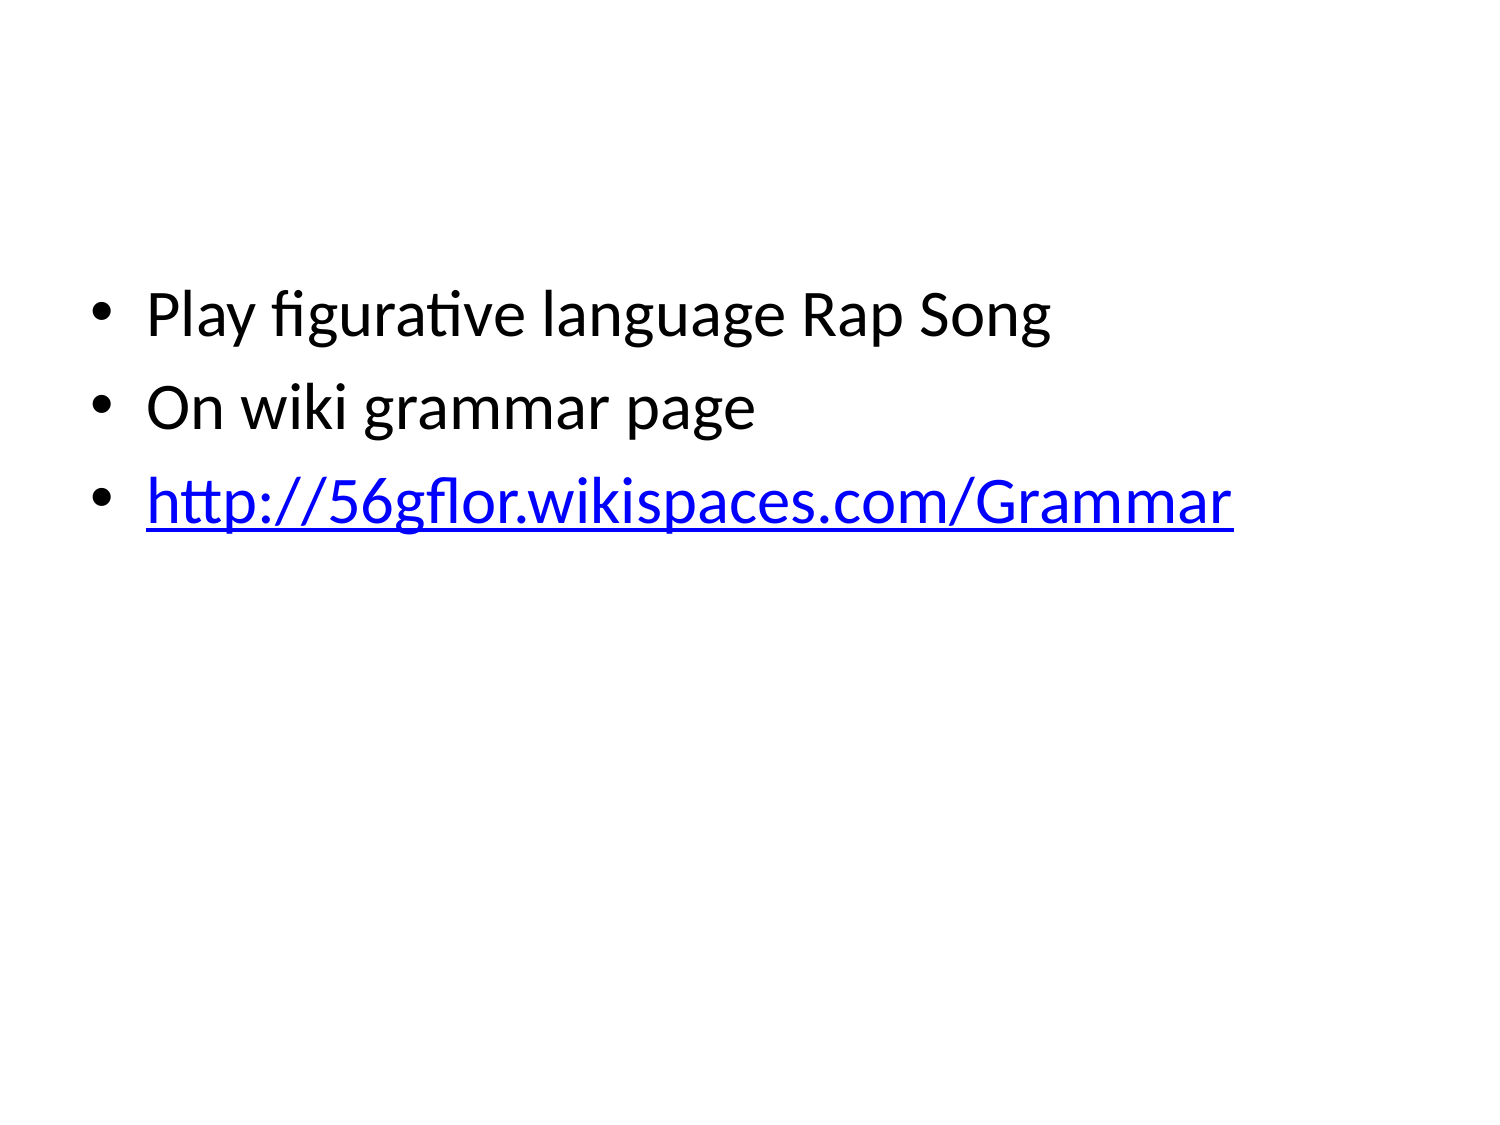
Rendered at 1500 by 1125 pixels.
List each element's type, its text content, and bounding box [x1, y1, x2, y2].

list Play figurative language Rap Song On wiki grammar page http://56gflor.wikispaces.com/Grammar [75, 262, 1425, 1005]
